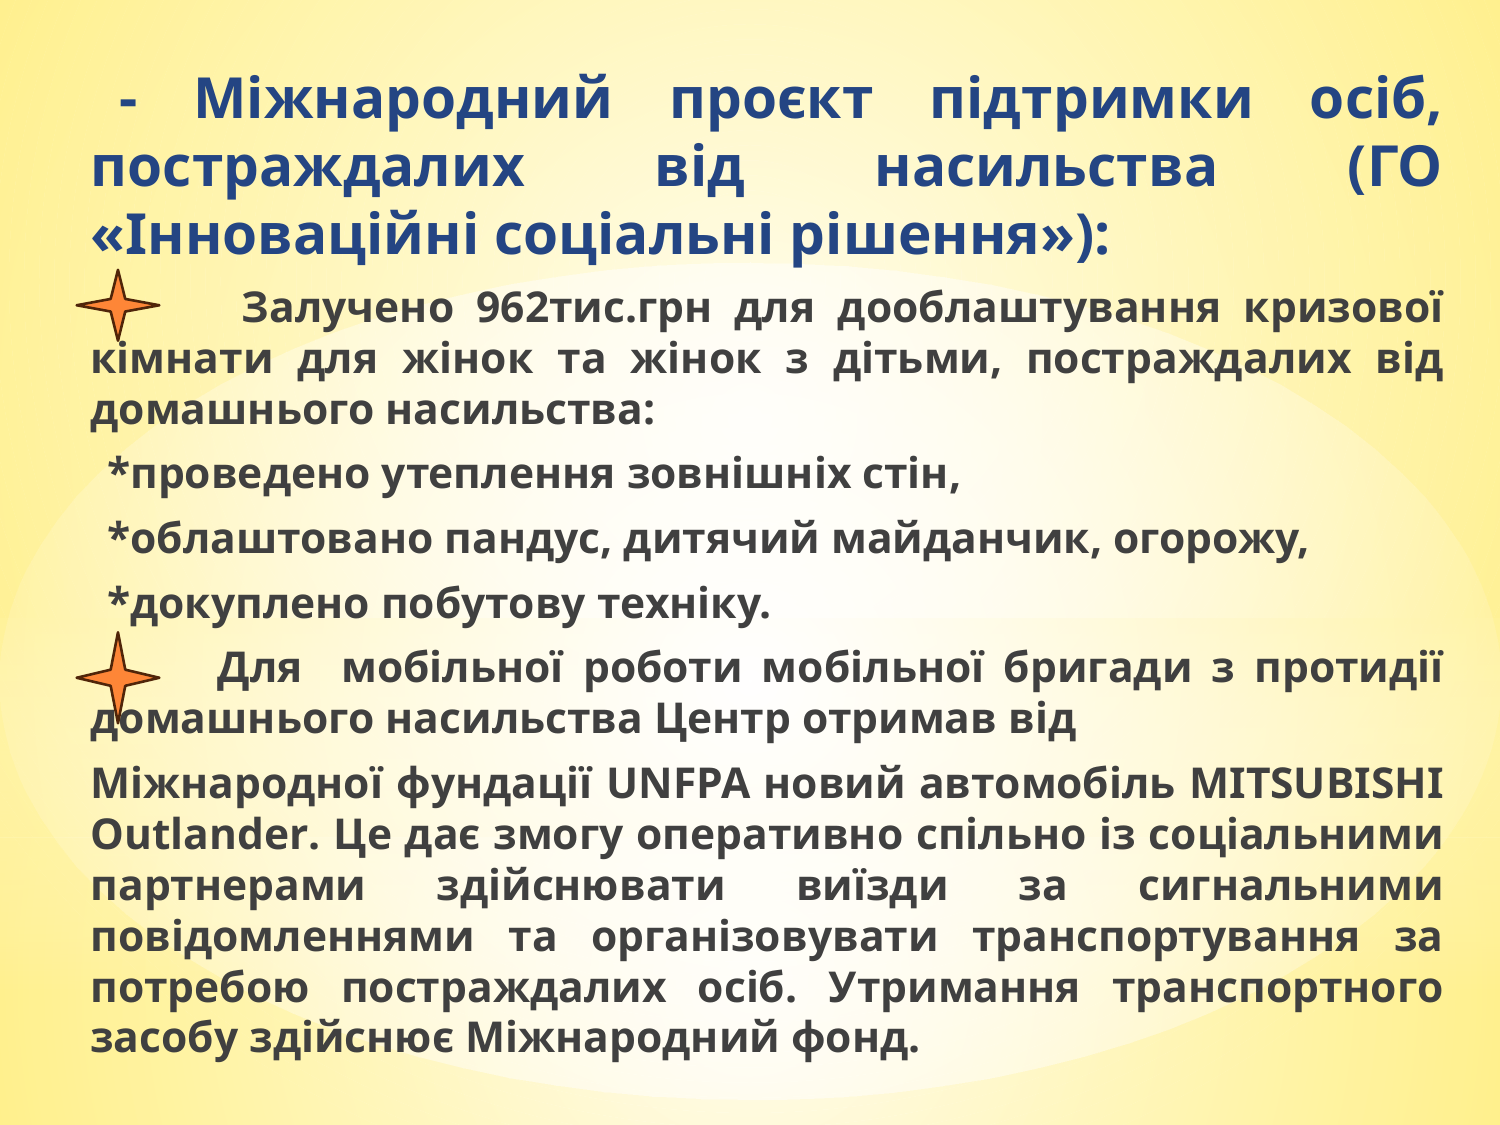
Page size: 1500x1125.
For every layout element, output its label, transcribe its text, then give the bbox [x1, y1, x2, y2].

list - Міжнародний проєкт підтримки осіб, постраждалих від насильства (ГО «Інноваційні соціальні рішення»): Залучено 962тис.грн для дооблаштування кризової кімнати для жінок та жінок з дітьми, постраждалих від домашнього насильства: *проведено утеплення зовнішніх стін, *облаштовано пандус, дитячий майданчик, огорожу, *докуплено побутову техніку. Для мобільної роботи мобільної бригади з протидії домашнього насильства Центр отримав від Міжнародної фундації UNFPA новий автомобіль MITSUBISHI Outlander. Це дає змогу оперативно спільно із соціальними партнерами здійснювати виїзди за сигнальними повідомленнями та організовувати транспортування за потребою постраждалих осіб. Утримання транспортного засобу здійснює Міжнародний фонд. [41, 54, 1459, 1106]
text_box [75, 268, 161, 342]
text_box [75, 631, 161, 725]
